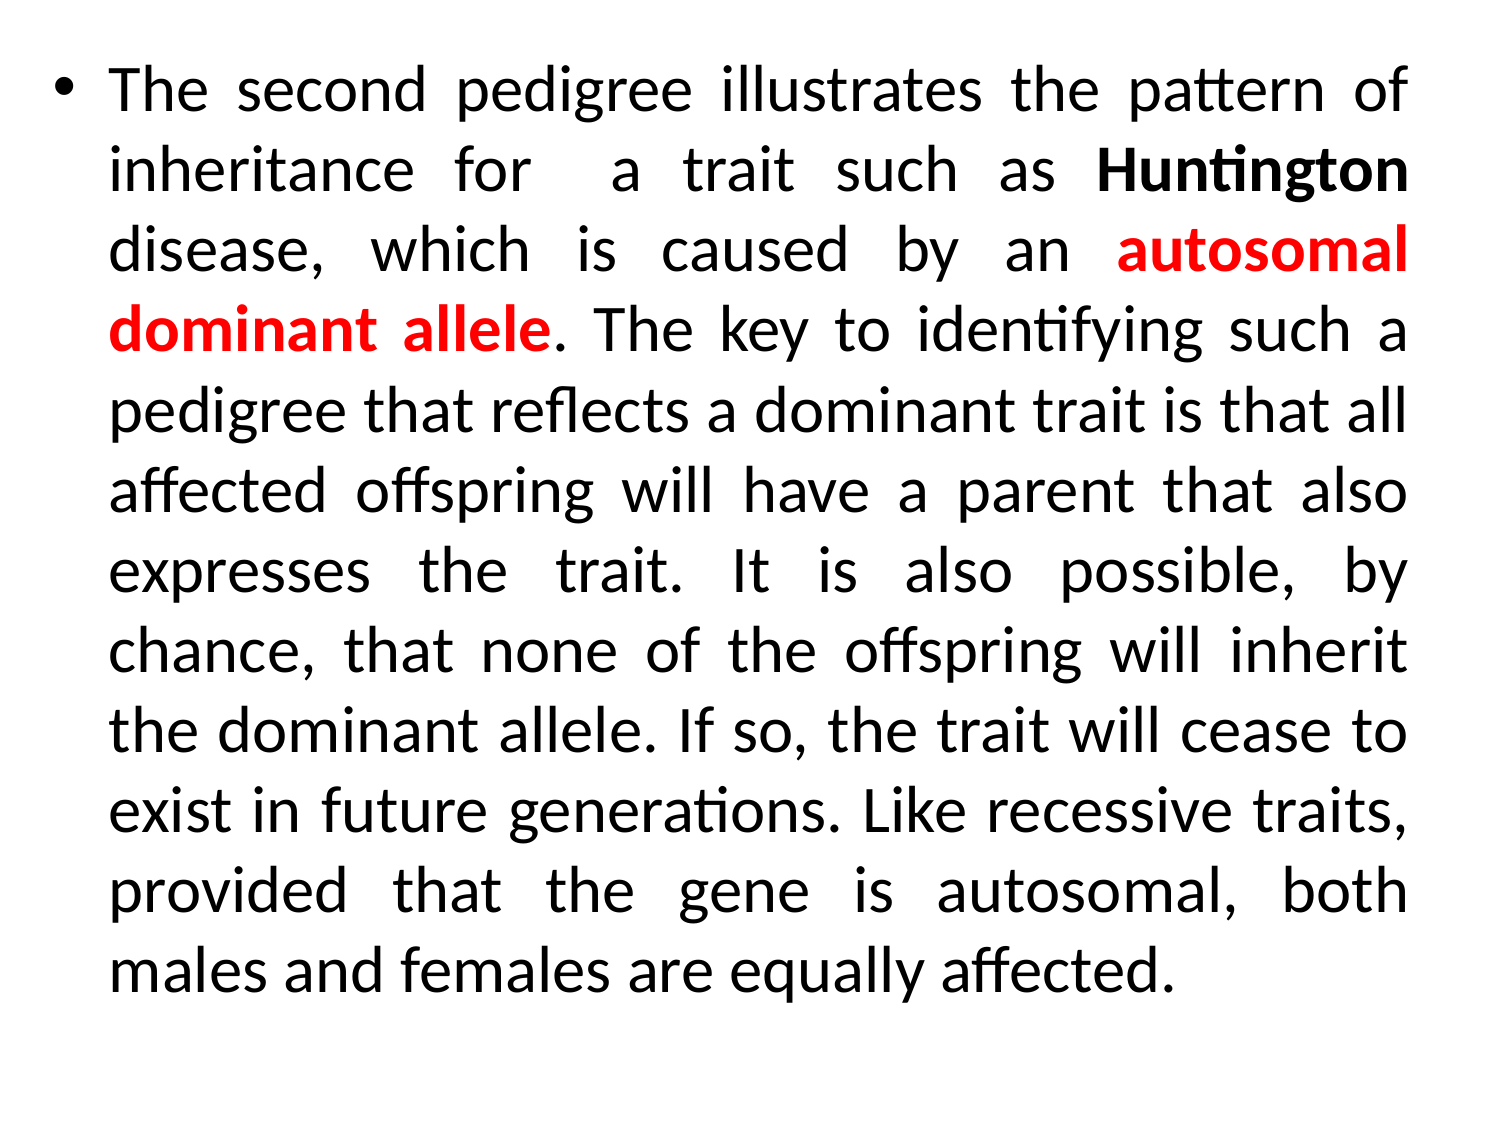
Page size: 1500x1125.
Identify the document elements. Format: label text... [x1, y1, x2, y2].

list The second pedigree illustrates the pattern of inheritance for a trait such as Huntington disease, which is caused by an autosomal dominant allele. The key to identifying such a pedigree that reflects a dominant trait is that all affected offspring will have a parent that also expresses the trait. It is also possible, by chance, that none of the offspring will inherit the dominant allele. If so, the trait will cease to exist in future generations. Like recessive traits, provided that the gene is autosomal, both males and females are equally affected. [37, 37, 1425, 1063]
